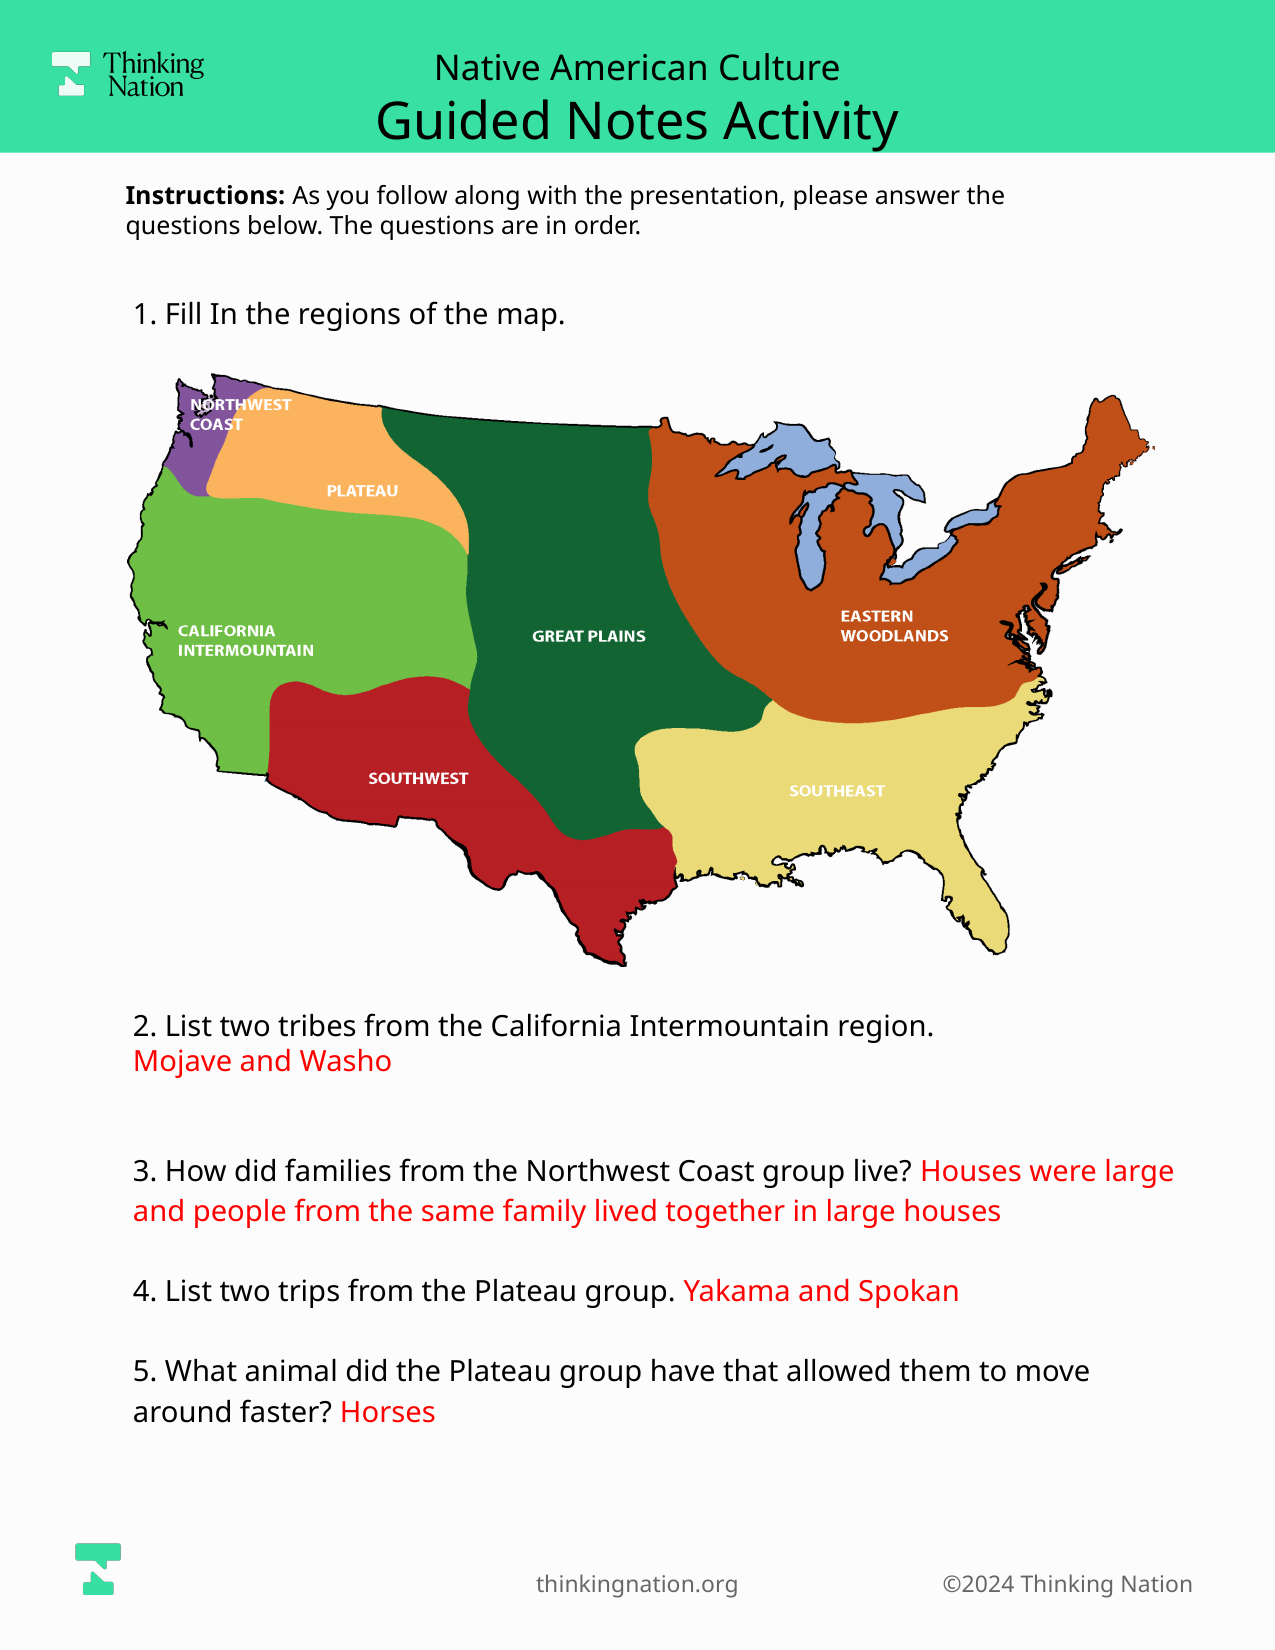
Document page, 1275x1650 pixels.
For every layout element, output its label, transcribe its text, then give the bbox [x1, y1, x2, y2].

picture [62, 1533, 134, 1605]
picture [126, 373, 1156, 968]
text_box Native American Culture Guided Notes Activity [0, 0, 1275, 153]
text_box ©2024 Thinking Nation [907, 1553, 1210, 1605]
text_box Instructions: As you follow along with the presentation, please answer the questions below. The questions are in order. [110, 164, 1122, 255]
text_box 1. Fill In the regions of the map. 2. List two tribes from the California Intermountain region. Mojave and Washo 3. How did families from the Northwest Coast group live? Houses were large and people from the same family lived together in large houses 4. List two trips from the Plateau group. Yakama and Spokan 5. What animal did the Plateau group have that allowed them to move around faster? Horses [117, 275, 1210, 1508]
text_box thinkingnation.org [486, 1553, 789, 1605]
picture [35, 37, 210, 110]
